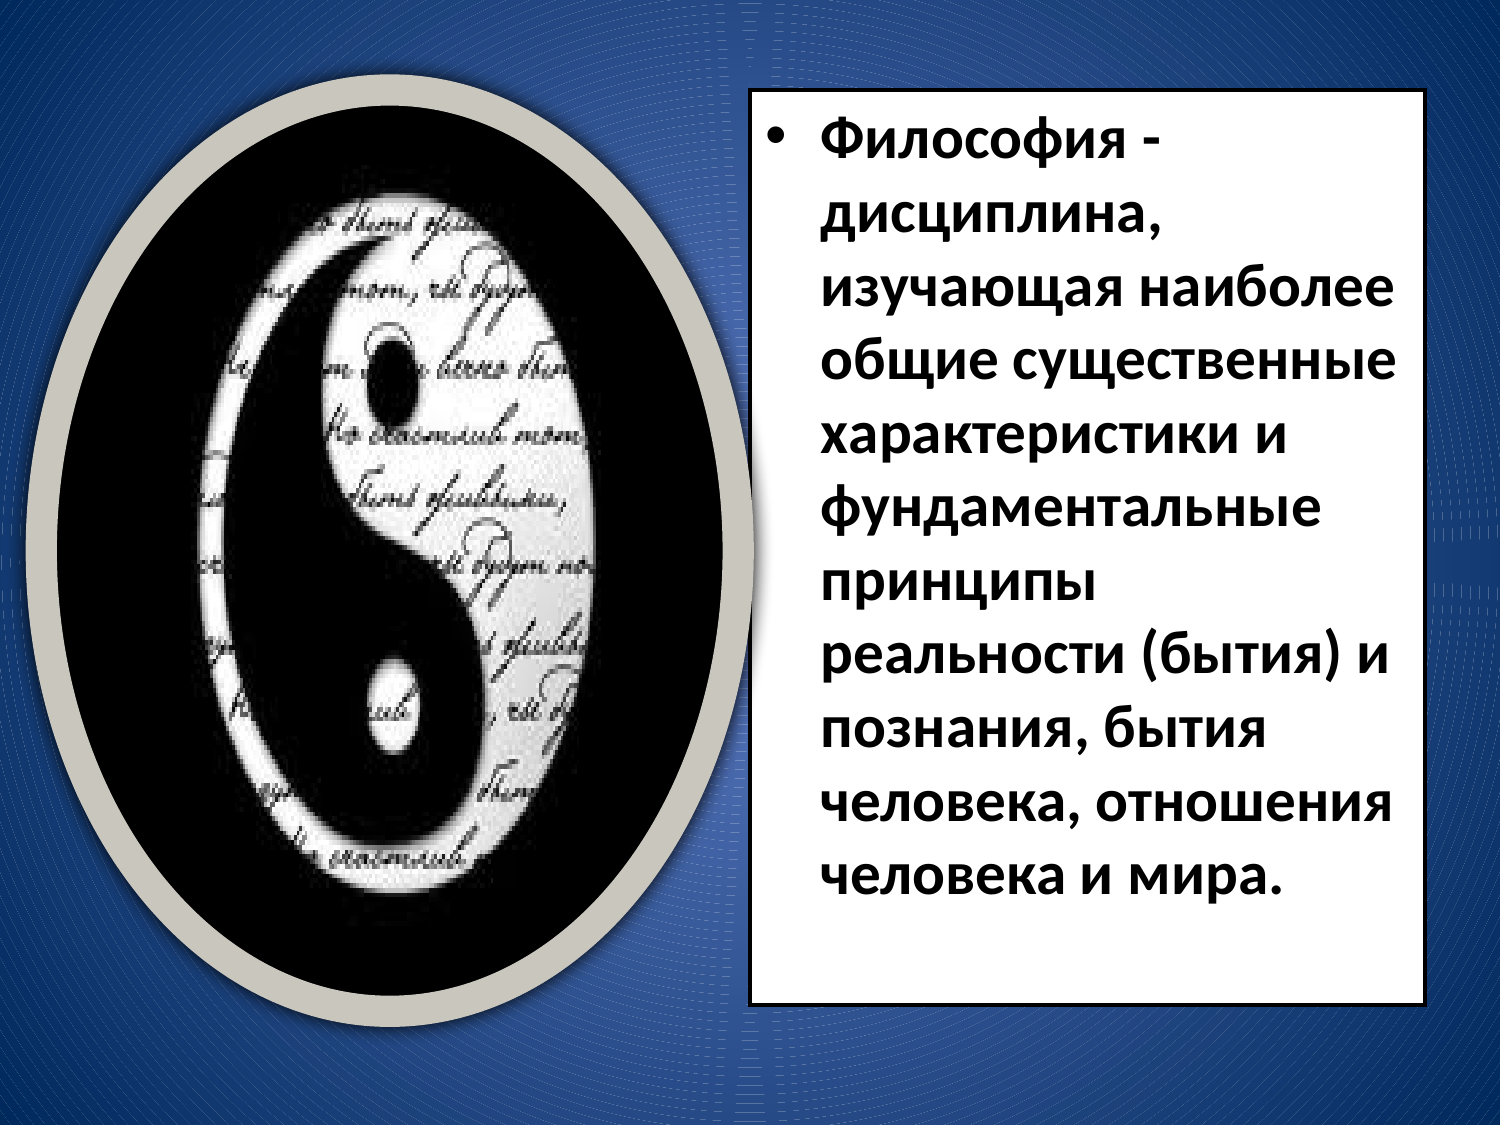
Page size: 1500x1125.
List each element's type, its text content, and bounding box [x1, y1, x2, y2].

list Философия - дисциплина, изучающая наиболее общие существенные характеристики и фундаментальные принципы реальности (бытия) и познания, бытия человека, отношения человека и мира. [748, 88, 1427, 1007]
picture [41, 89, 739, 1012]
